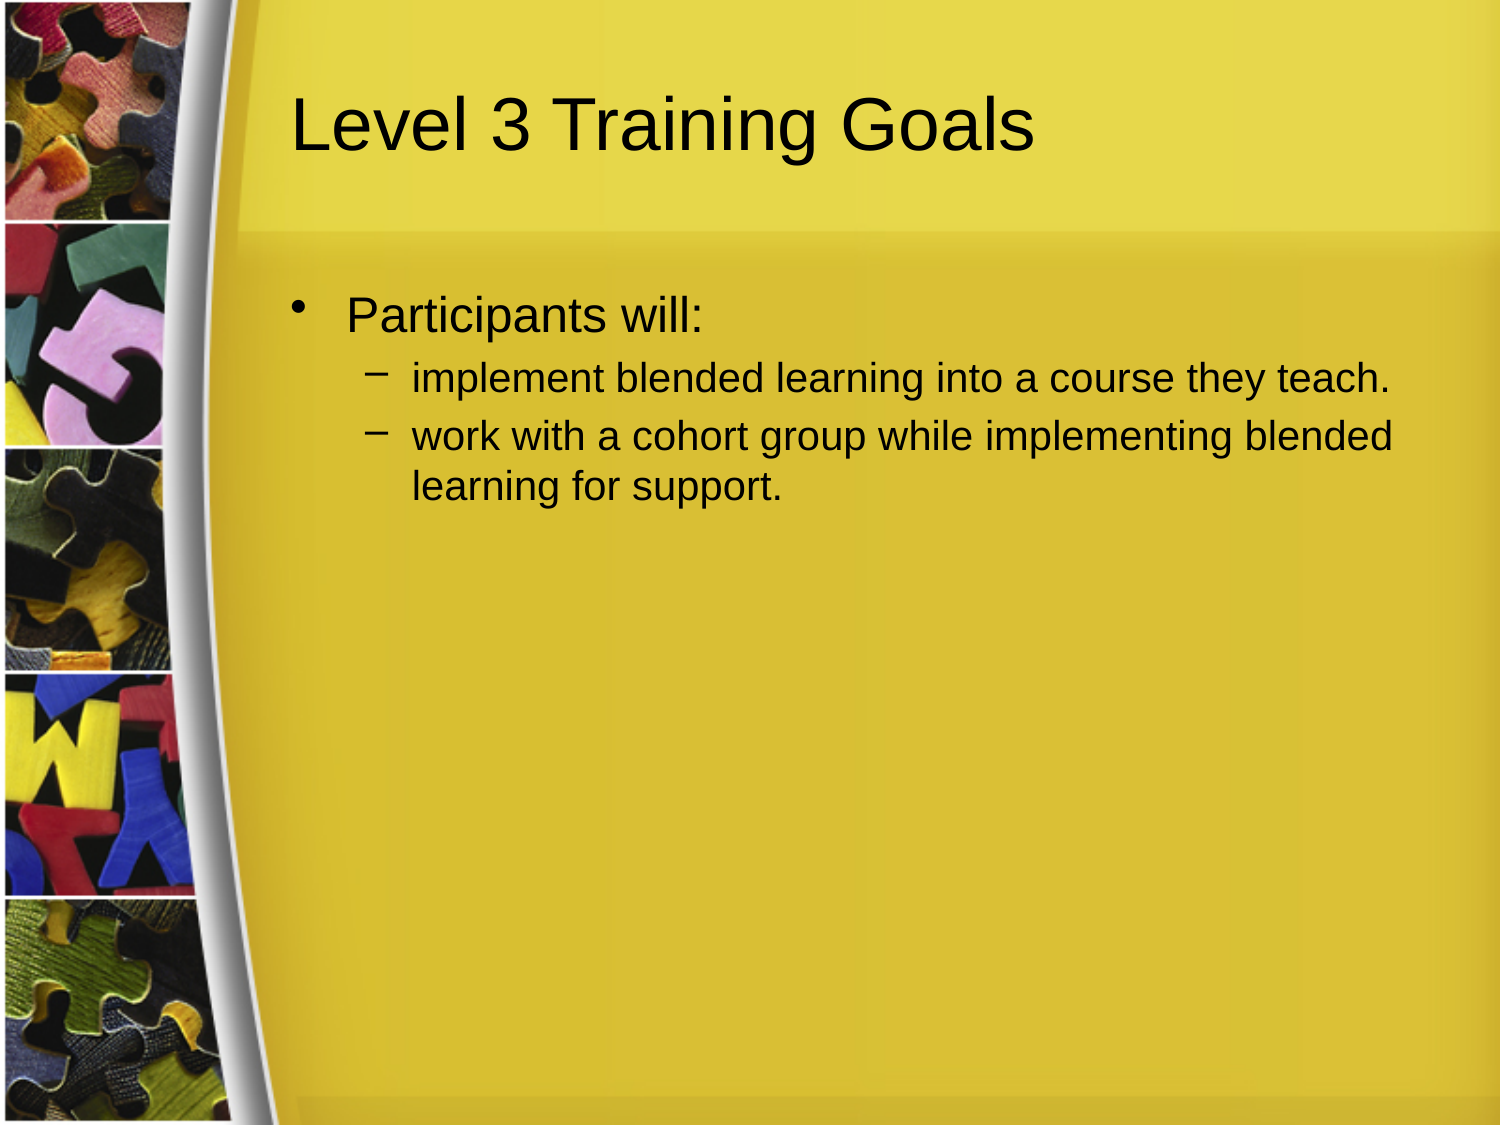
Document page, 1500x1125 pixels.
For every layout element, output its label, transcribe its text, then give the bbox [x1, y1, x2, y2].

title Level 3 Training Goals [274, 32, 1473, 209]
list Participants will: implement blended learning into a course they teach. work with a cohort group while implementing blended learning for support. [274, 274, 1476, 988]
picture [0, 0, 1500, 1125]
